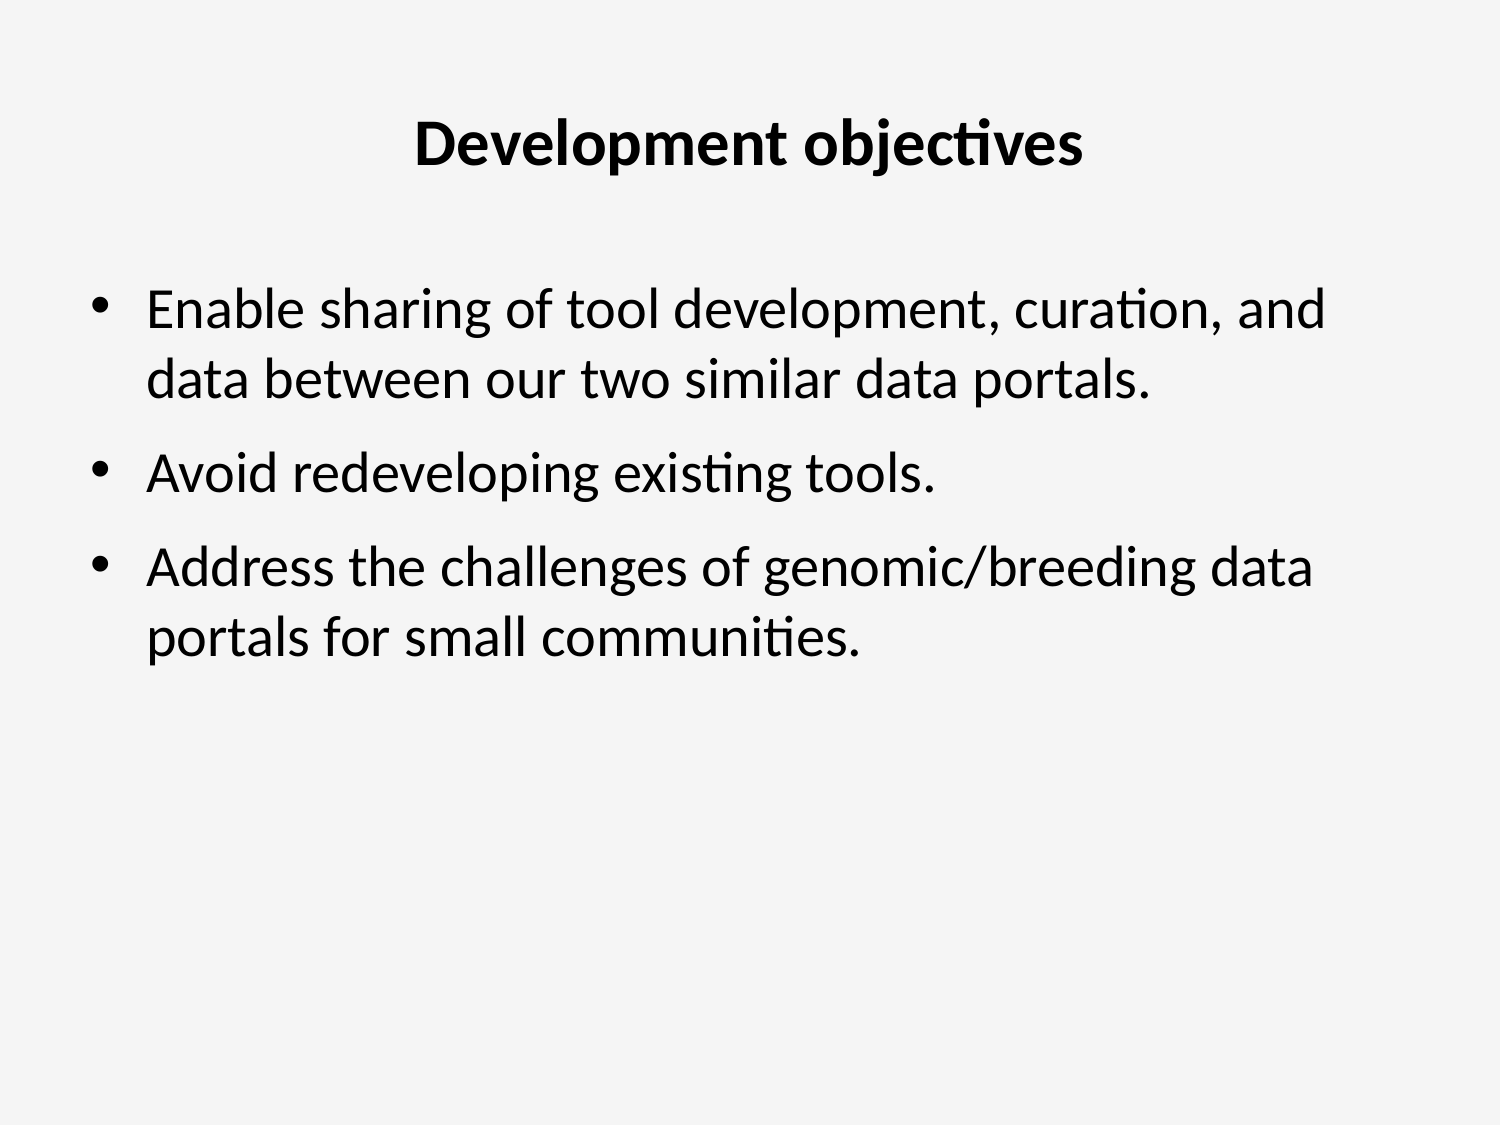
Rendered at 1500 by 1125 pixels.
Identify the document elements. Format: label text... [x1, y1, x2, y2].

title Development objectives [75, 45, 1425, 233]
list Enable sharing of tool development, curation, and data between our two similar data portals. Avoid redeveloping existing tools. Address the challenges of genomic/breeding data portals for small communities. [75, 262, 1425, 1005]
